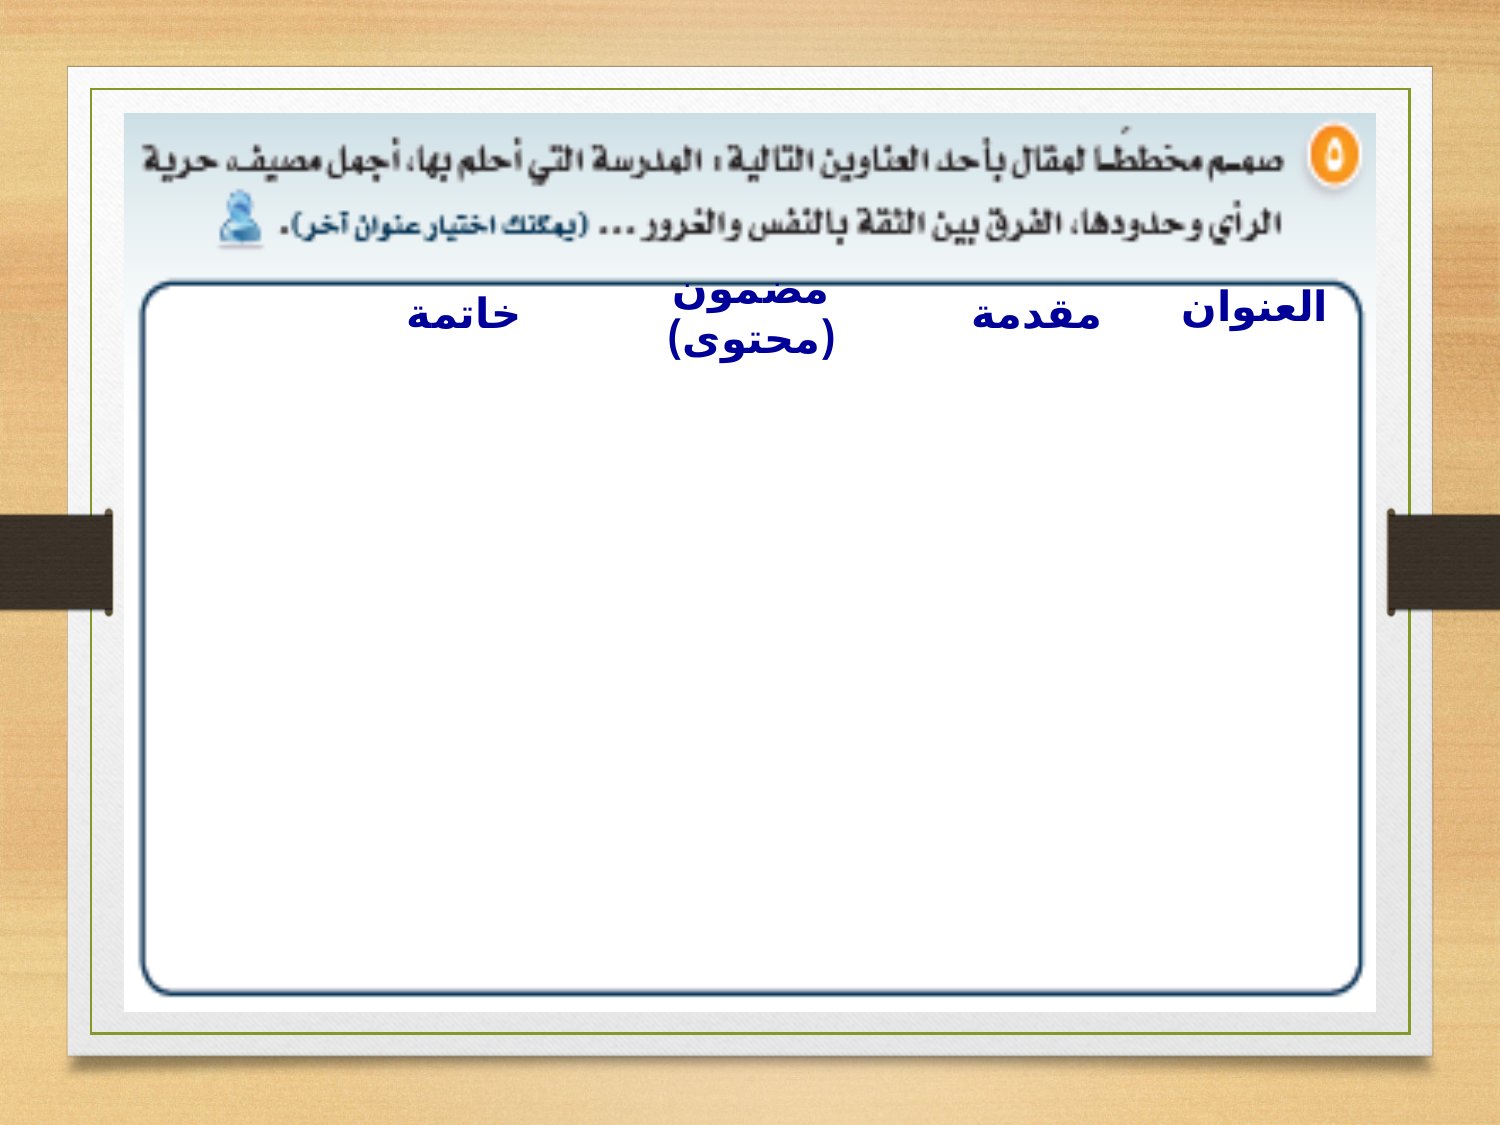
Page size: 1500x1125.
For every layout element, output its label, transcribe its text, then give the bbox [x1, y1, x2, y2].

text_box العنوان [1377, 272, 1453, 338]
picture [0, 0, 1500, 1125]
